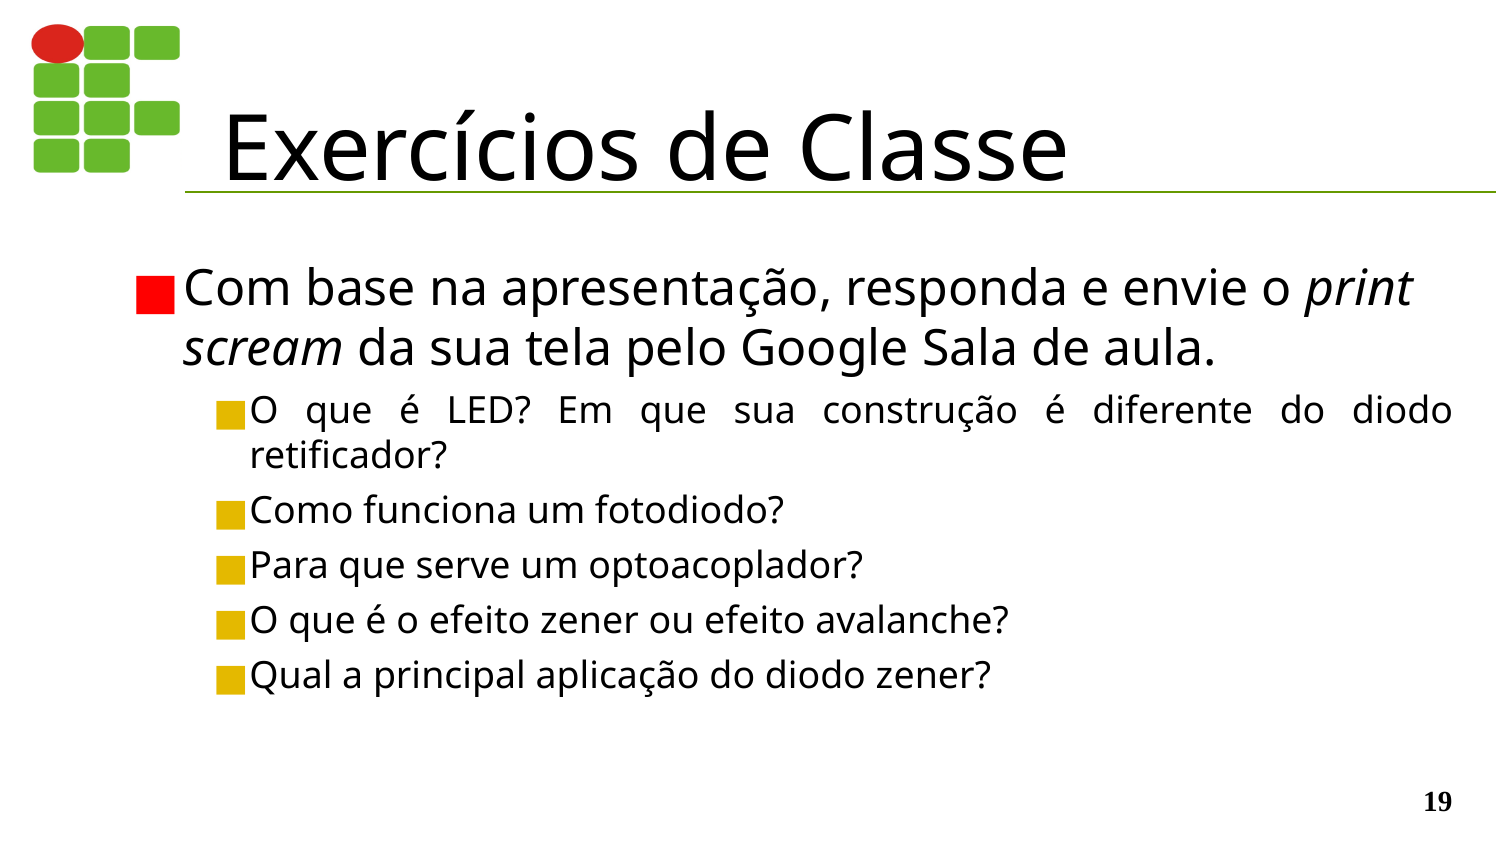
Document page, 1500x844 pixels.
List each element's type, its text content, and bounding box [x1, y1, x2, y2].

text_box ‹#› [1155, 774, 1468, 825]
picture [29, 23, 182, 174]
title Exercícios de Classe [206, 26, 1468, 207]
list Com base na apresentação, responda e envie o print scream da sua tela pelo Google Sala de aula. O que é LED? Em que sua construção é diferente do diodo retificador? Como funciona um fotodiodo? Para que serve um optoacoplador? O que é o efeito zener ou efeito avalanche? Qual a principal aplicação do diodo zener? [46, 248, 1469, 774]
